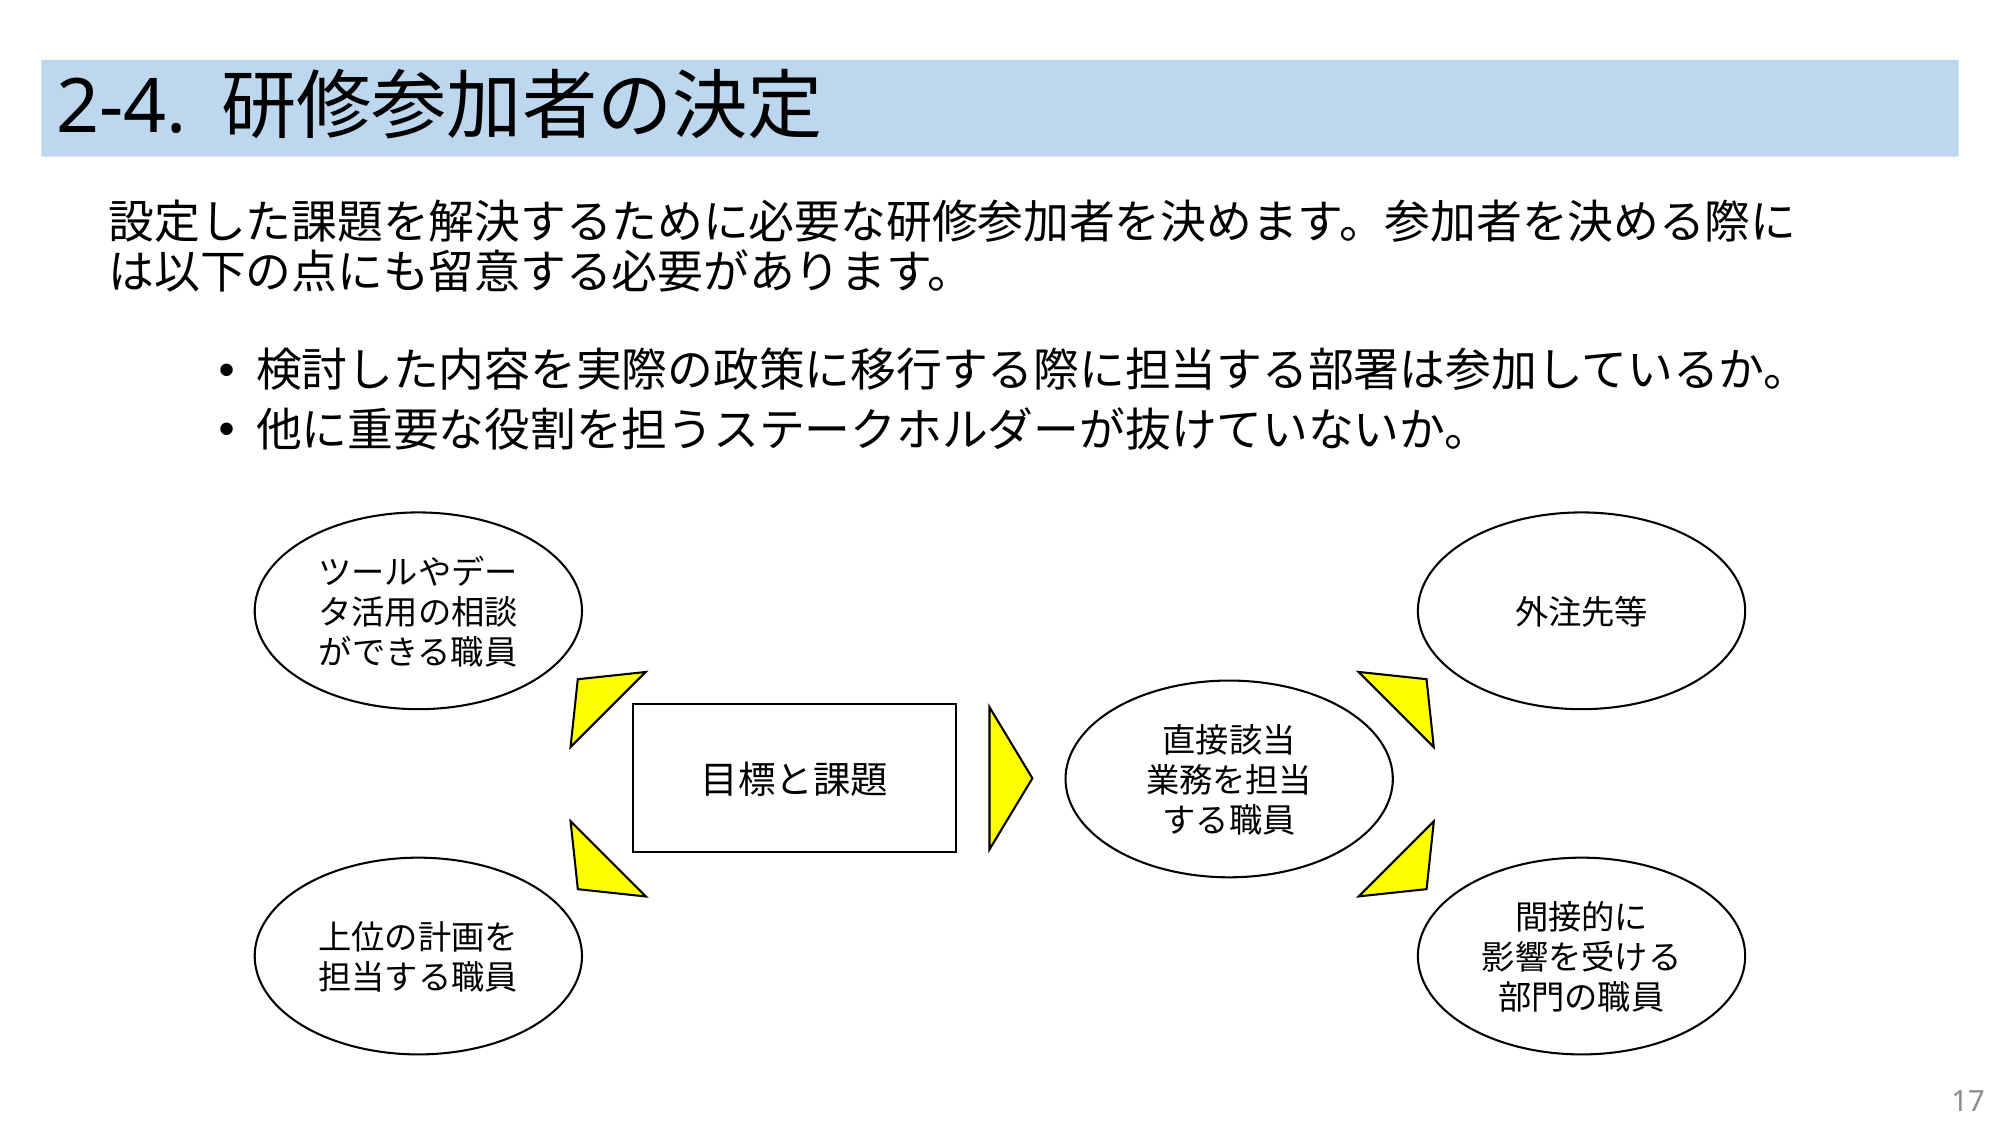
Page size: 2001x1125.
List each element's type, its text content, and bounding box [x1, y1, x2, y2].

title 2-4. 研修参加者の決定 [41, 59, 1959, 157]
slide_number 17 [1550, 1071, 2000, 1125]
list 設定した課題を解決するために必要な研修参加者を決めます。参加者を決める際には以下の点にも留意する必要があります。 検討した内容を実際の政策に移行する際に担当する部署は参加しているか。 他に重要な役割を担うステークホルダーが抜けていないか。 [93, 191, 1819, 569]
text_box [254, 512, 1746, 1055]
